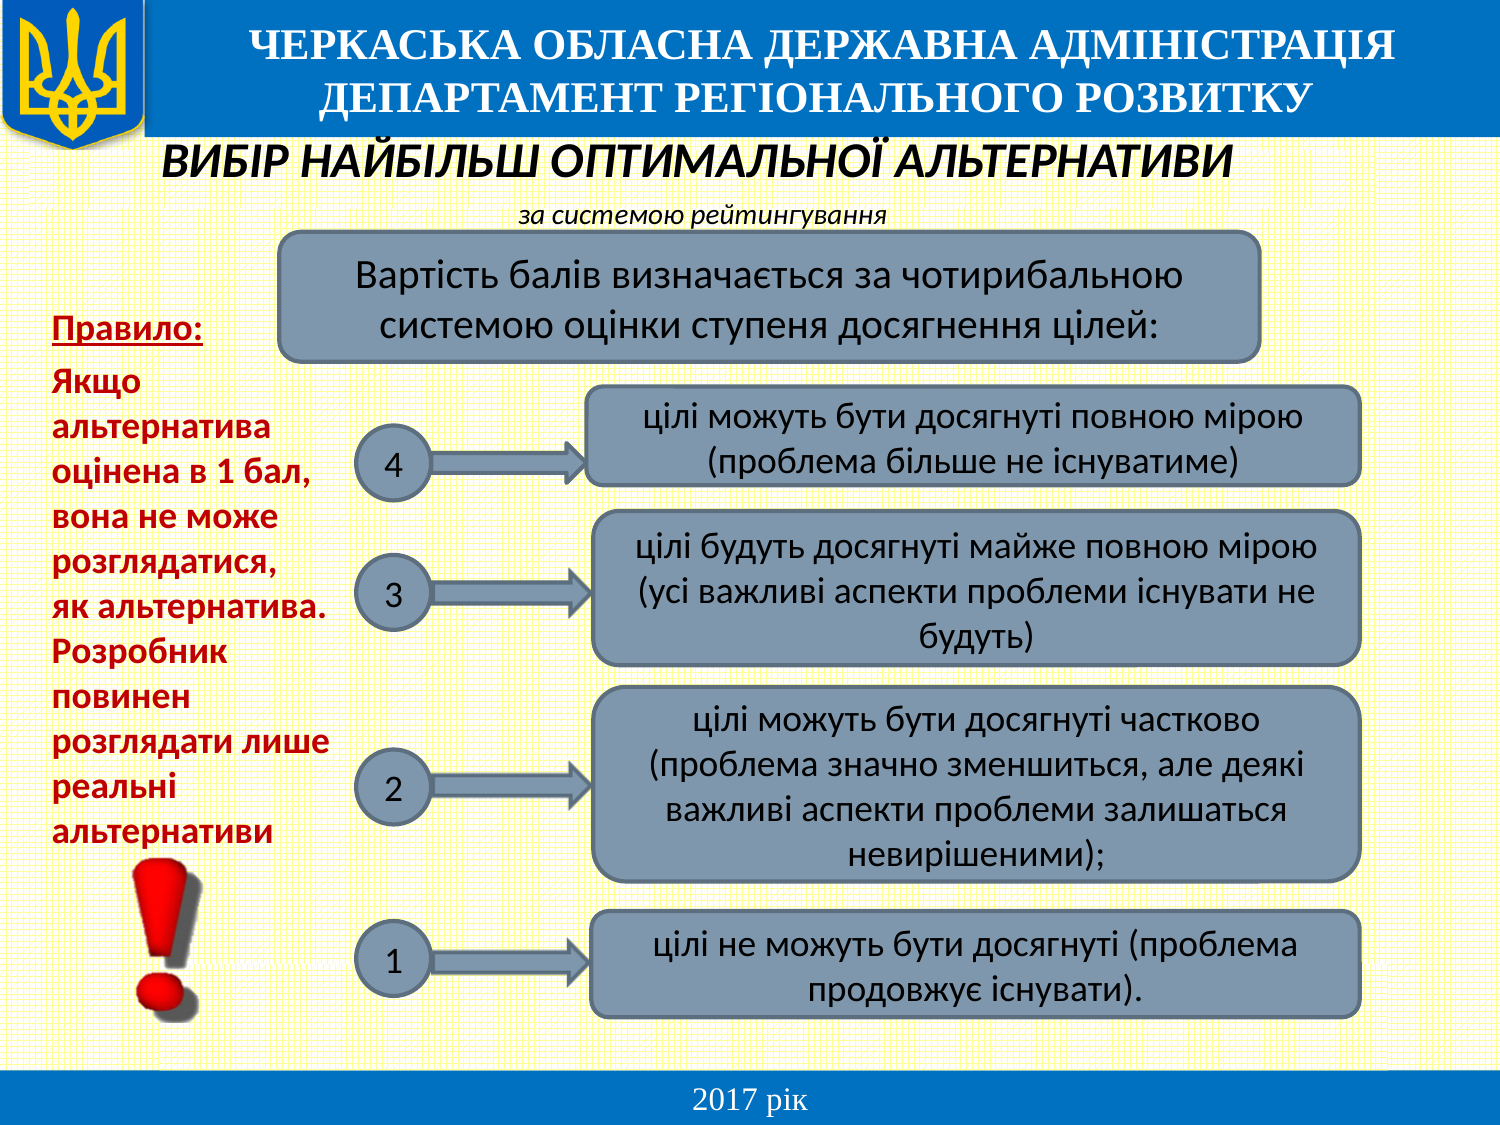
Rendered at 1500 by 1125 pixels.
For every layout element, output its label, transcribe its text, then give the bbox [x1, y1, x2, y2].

text_box [429, 441, 584, 485]
list [279, 231, 1440, 1071]
text_box цілі можуть бути досягнуті повною мірою (проблема більше не існуватиме) [584, 384, 1362, 488]
text_box [159, 964, 279, 1071]
text_box ВИБІР НАЙБІЛЬШ ОПТИМАЛЬНОЇ АЛЬТЕРНАТИВИ за системою рейтингування [29, 150, 1377, 209]
picture [430, 567, 594, 619]
list 2017 рік [0, 1070, 1500, 1125]
picture [0, 0, 145, 151]
text_box Вартість балів визначається за чотирибальною системою оцінки ступеня досягнення цілей: [277, 229, 1262, 364]
text_box цілі можуть бути досягнуті частково (проблема значно зменшиться, але деякі важливі аспекти проблеми залишаться невирішеними); [591, 684, 1362, 884]
picture [430, 759, 594, 811]
picture [92, 852, 227, 1024]
text_box 3 [360, 552, 427, 632]
text_box 4 [360, 423, 432, 503]
text_box цілі не можуть бути досягнуті (проблема продовжує існувати). [589, 908, 1362, 1020]
title ЧЕРКАСЬКА ОБЛАСНА ДЕРЖАВНА АДМІНІСТРАЦІЯ ДЕПАРТАМЕНТ РЕГІОНАЛЬНОГО РОЗВИТКУ [151, 0, 1500, 138]
text_box цілі будуть досягнуті майже повною мірою (усі важливі аспекти проблеми існувати не будуть) [591, 508, 1362, 668]
text_box Правило: Якщо альтернатива оцінена в 1 бал, вона не може розглядатися, як альтернатива. Розробник повинен розглядати лише реальні альтернативи [36, 295, 360, 858]
text_box 1 [354, 918, 428, 999]
picture [430, 937, 592, 989]
text_box 2 [360, 747, 426, 827]
